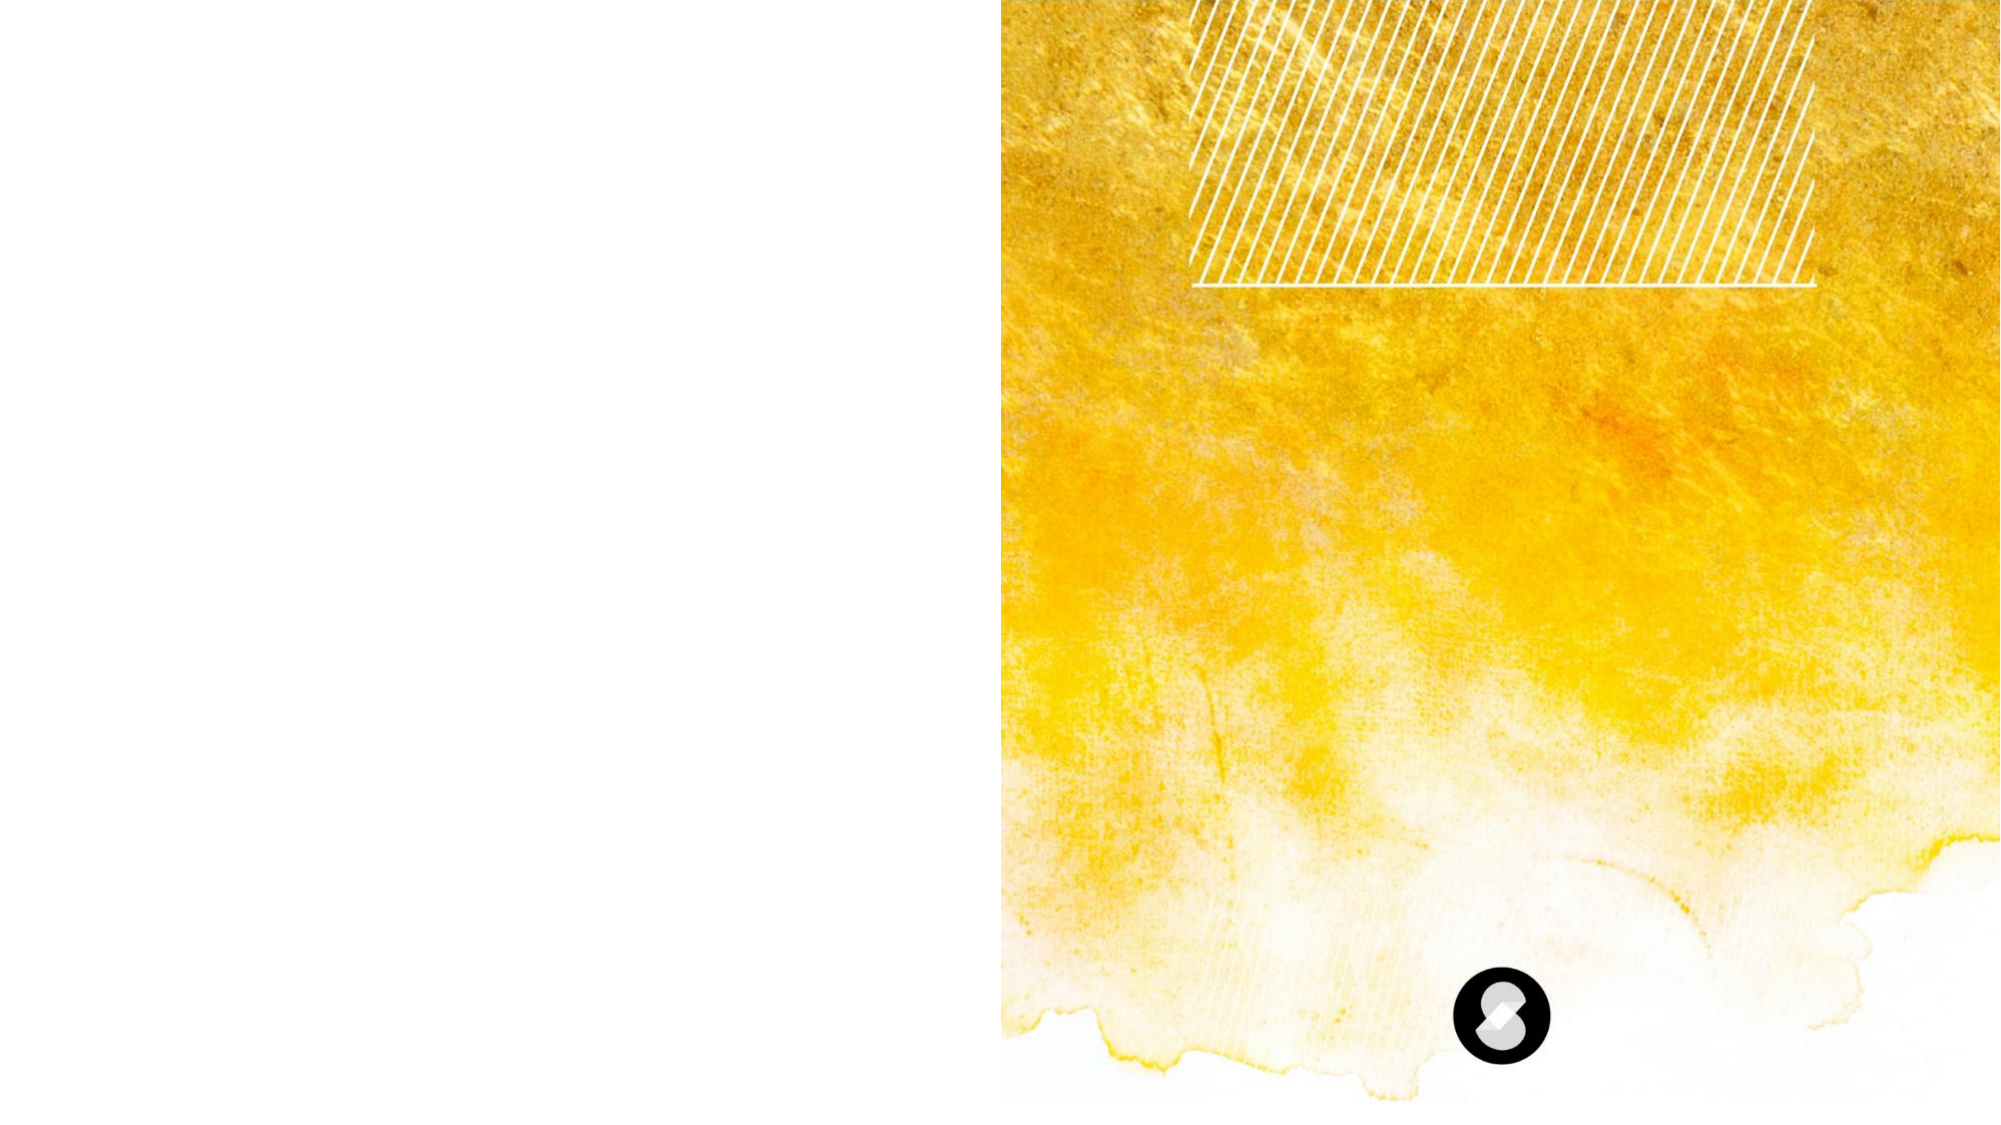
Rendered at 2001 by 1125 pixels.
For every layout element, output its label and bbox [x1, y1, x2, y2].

picture [1001, 0, 2001, 1125]
